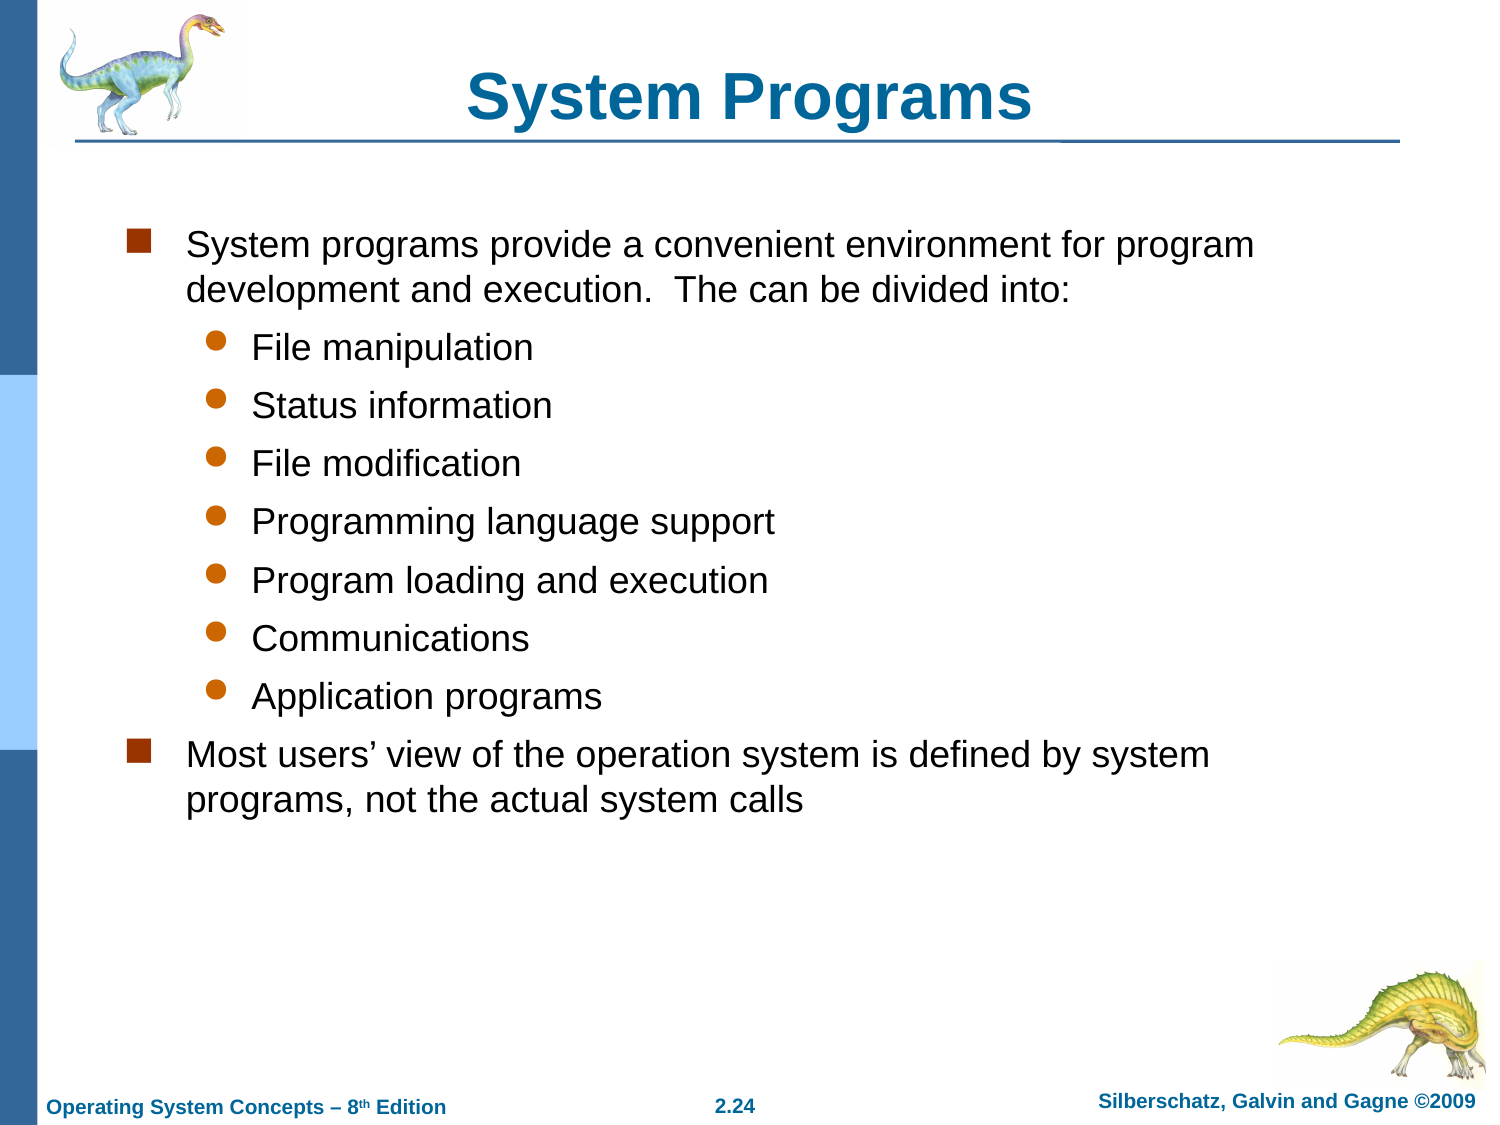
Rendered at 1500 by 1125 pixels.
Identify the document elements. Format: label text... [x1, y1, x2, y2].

picture [1275, 959, 1486, 1090]
list System programs provide a convenient environment for program development and execution. The can be divided into: File manipulation Status information File modification Programming language support Program loading and execution Communications Application programs Most users’ view of the operation system is defined by system programs, not the actual system calls [114, 212, 1317, 981]
picture [46, 0, 243, 149]
title System Programs [74, 45, 1426, 141]
